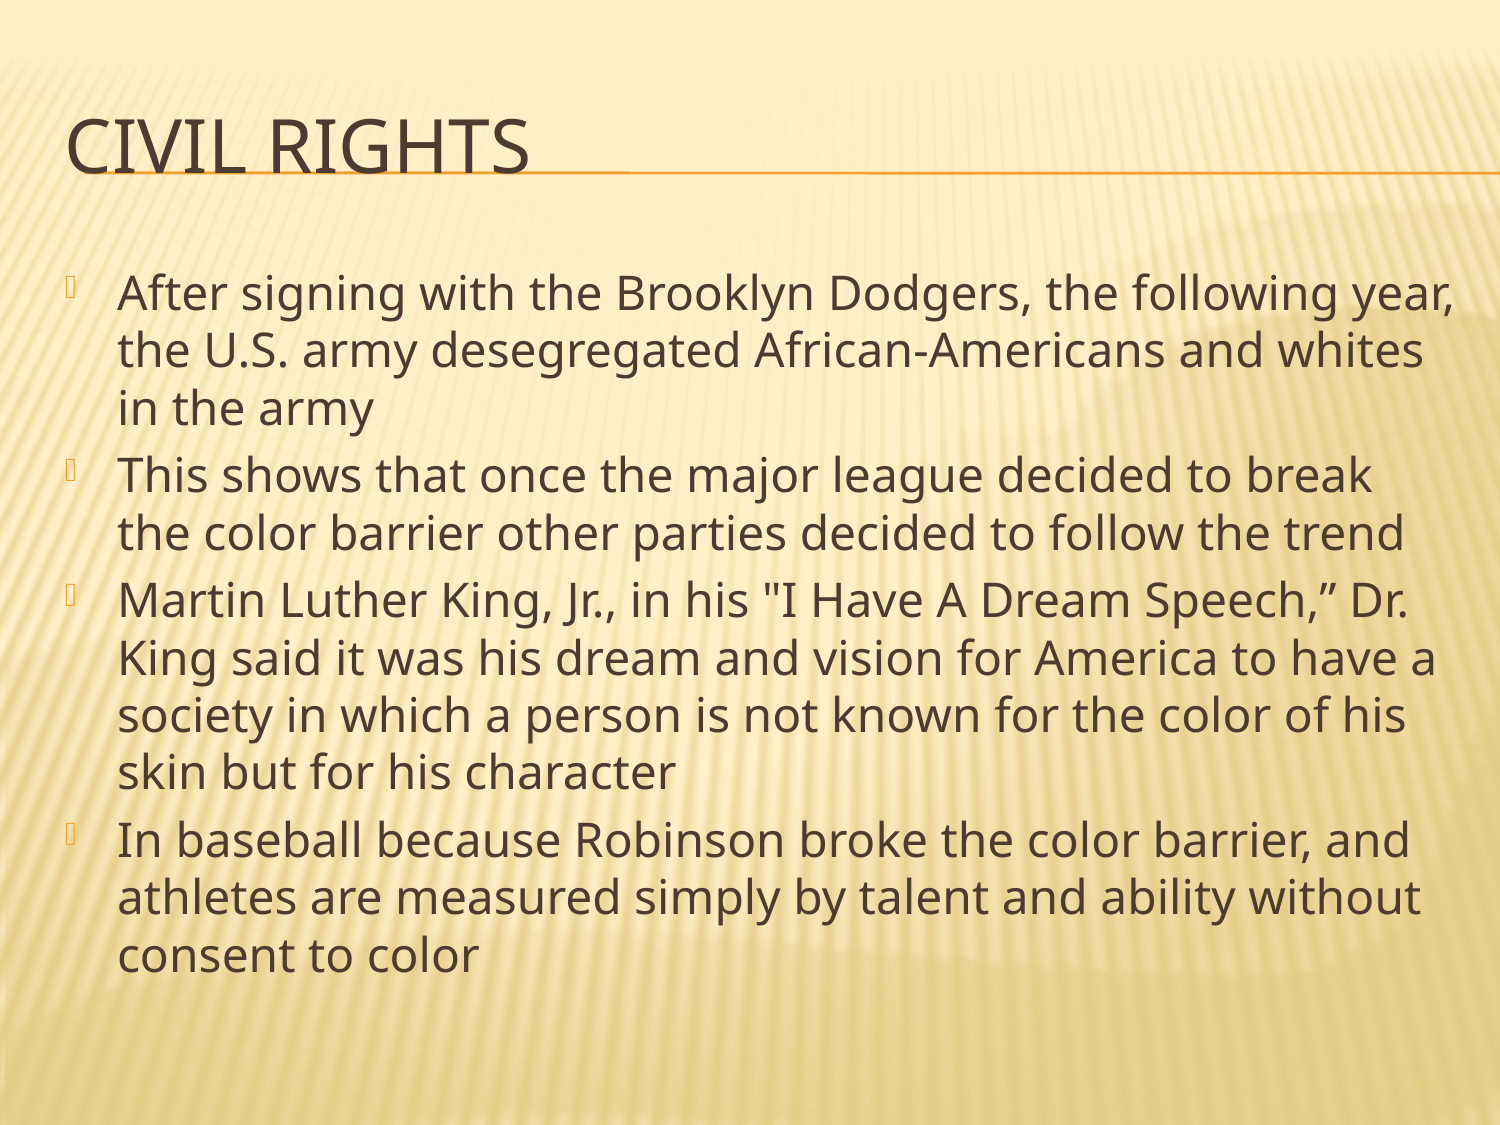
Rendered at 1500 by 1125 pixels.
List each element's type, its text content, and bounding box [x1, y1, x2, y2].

title Civil Rights [50, 75, 1475, 213]
list After signing with the Brooklyn Dodgers, the following year, the U.S. army desegregated African-Americans and whites in the army This shows that once the major league decided to break the color barrier other parties decided to follow the trend Martin Luther King, Jr., in his "I Have A Dream Speech,” Dr. King said it was his dream and vision for America to have a society in which a person is not known for the color of his skin but for his character In baseball because Robinson broke the color barrier, and athletes are measured simply by talent and ability without consent to color [50, 254, 1475, 998]
